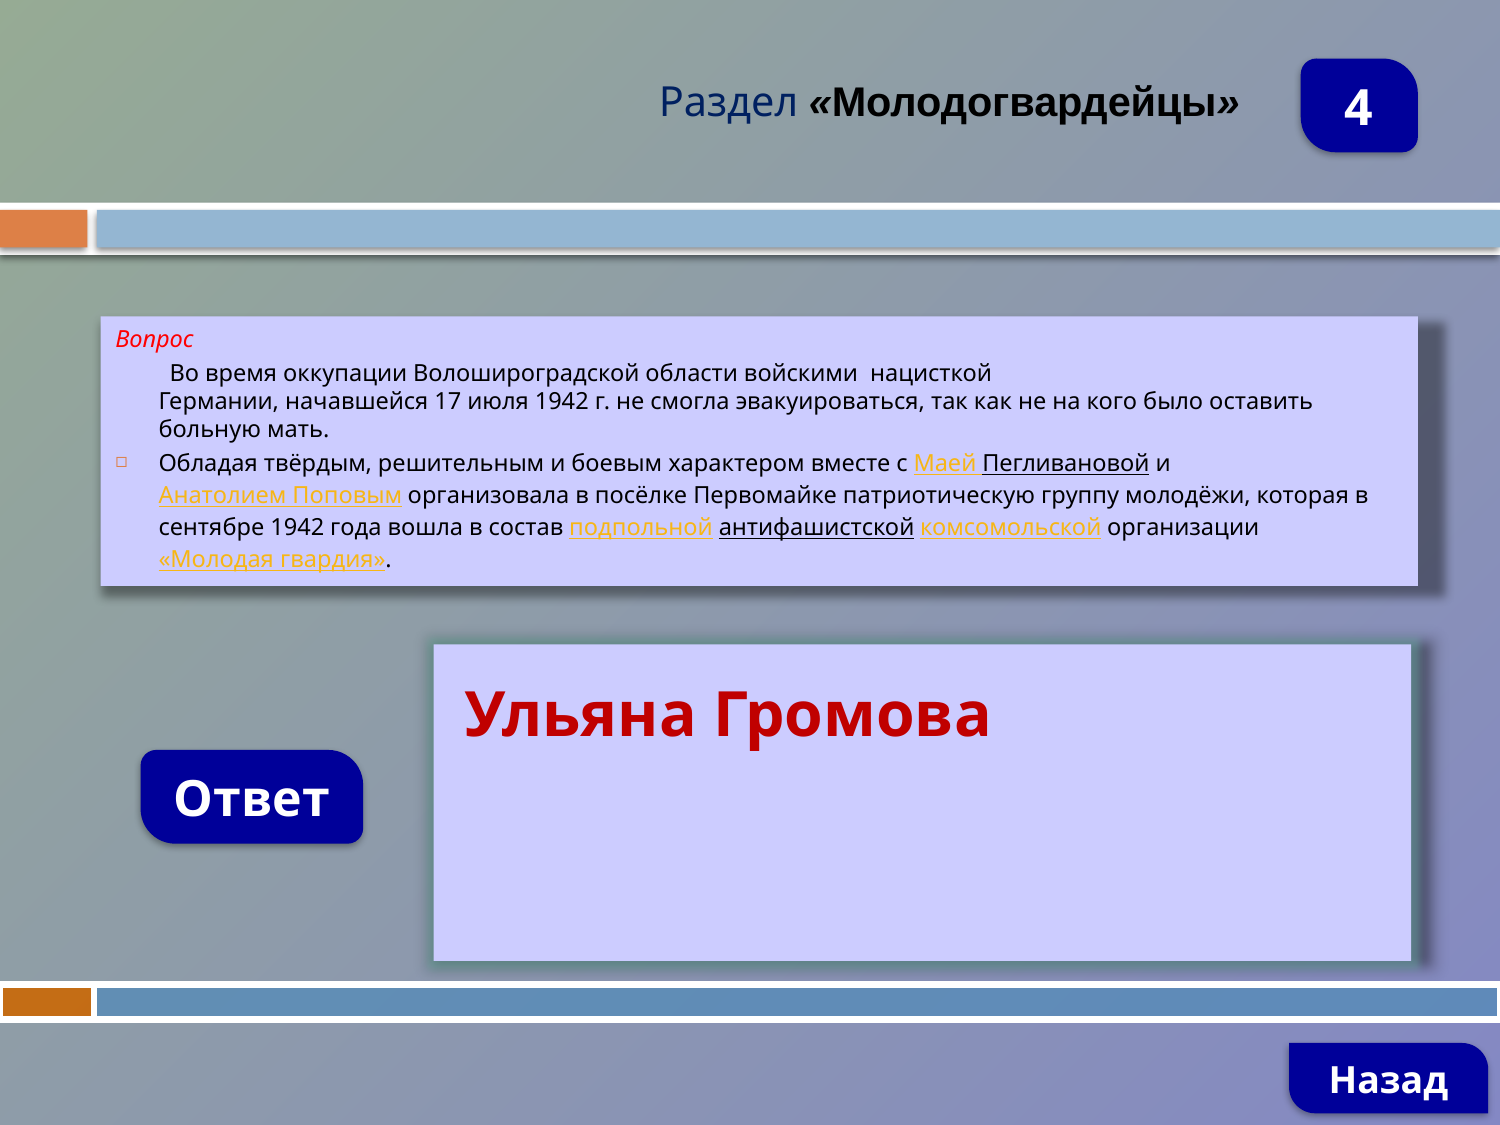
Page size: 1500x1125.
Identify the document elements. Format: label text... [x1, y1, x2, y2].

text_box 4 [1300, 58, 1418, 153]
text_box Раздел «Молодогвардейцы» [632, 46, 1266, 153]
text_box Ответ [140, 749, 364, 844]
list Вопрос Во время оккупации Волошироградской области войскими нацисткой Германии, начавшейся 17 июля 1942 г. не смогла эвакуироваться, так как не на кого было оставить больную мать. Обладая твёрдым, решительным и боевым характером вместе с Маей Пегливановой и Анатолием Поповым организовала в посёлке Первомайке патриотическую группу молодёжи, которая в сентябре 1942 года вошла в состав подпольной антифашистской комсомольской организации «Молодая гвардия». [100, 316, 1419, 587]
text_box Ульяна Громова [433, 644, 1412, 961]
text_box [92, 983, 1500, 1021]
text_box [0, 983, 92, 1021]
text_box Назад [1289, 1042, 1489, 1114]
